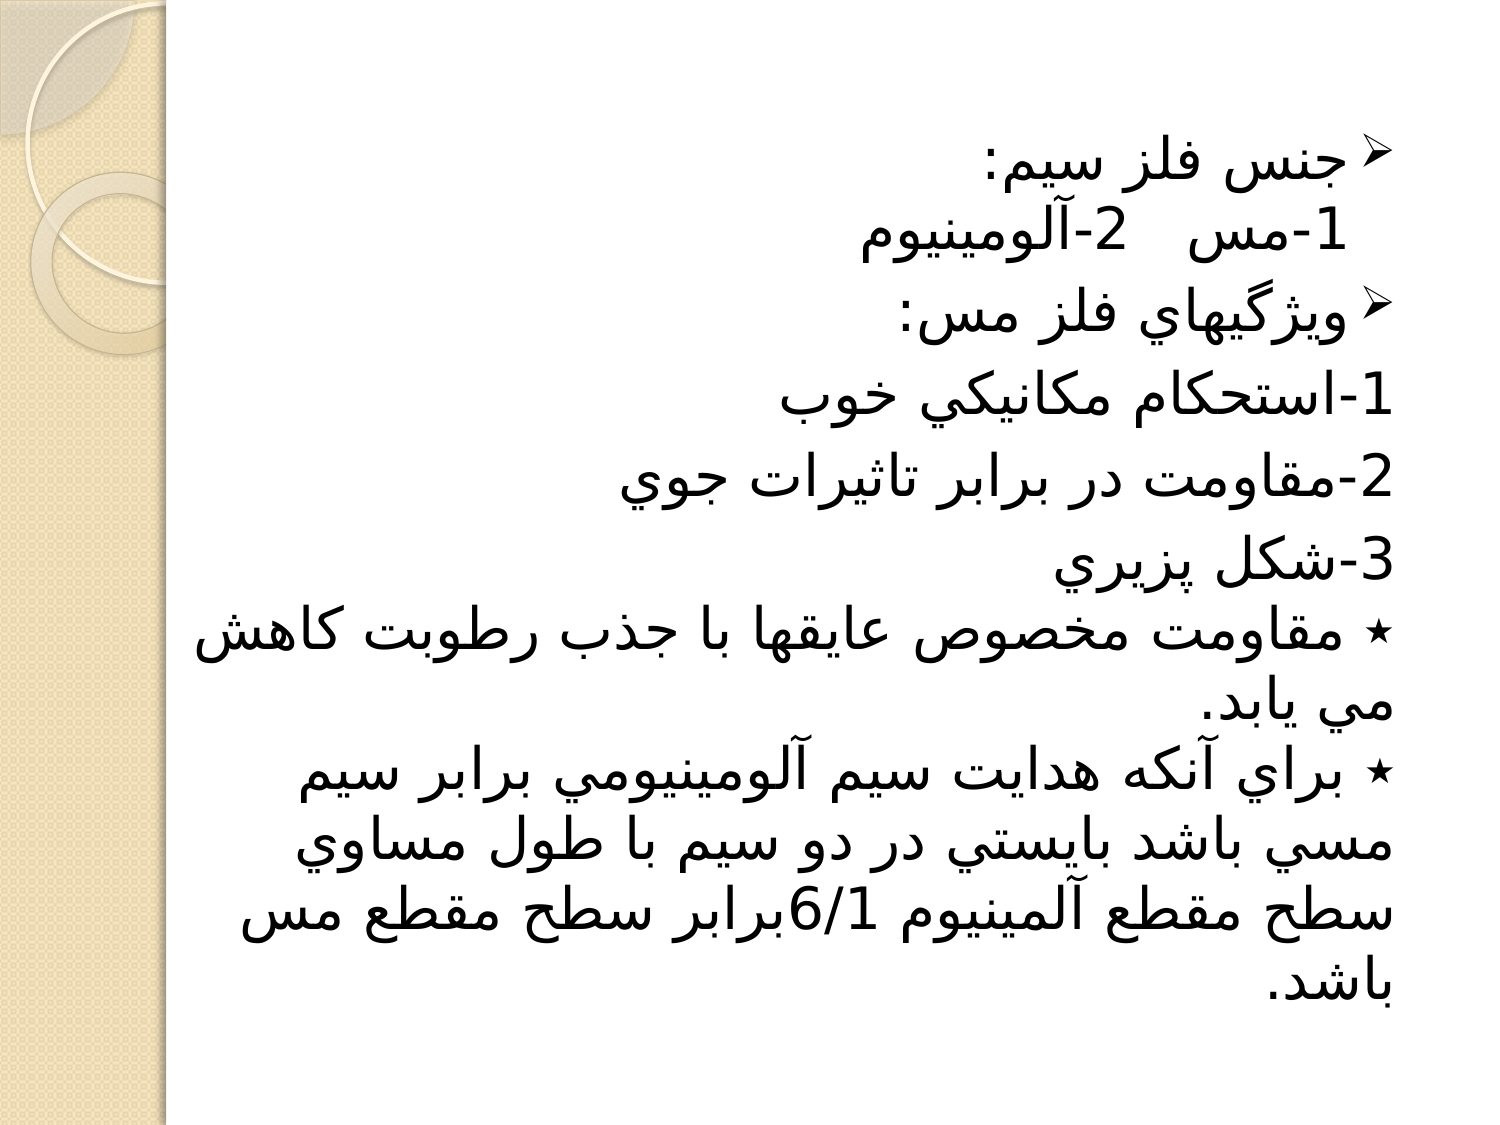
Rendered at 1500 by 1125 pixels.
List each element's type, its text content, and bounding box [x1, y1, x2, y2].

list جنس فلز سيم: 1-مس 2-آلومينيوم ويژگيهاي فلز مس: 1-استحكام مكانيكي خوب 2-مقاومت در برابر تاثيرات جوي 3-شكل پزيري ٭ مقاومت مخصوص عايقها با جذب رطوبت كاهش مي يابد. ٭ براي آنكه هدايت سيم آلومينيومي برابر سيم مسي باشد بايستي در دو سيم با طول مساوي سطح مقطع آلمينيوم 6/1برابر سطح مقطع مس باشد. [171, 113, 1425, 1005]
